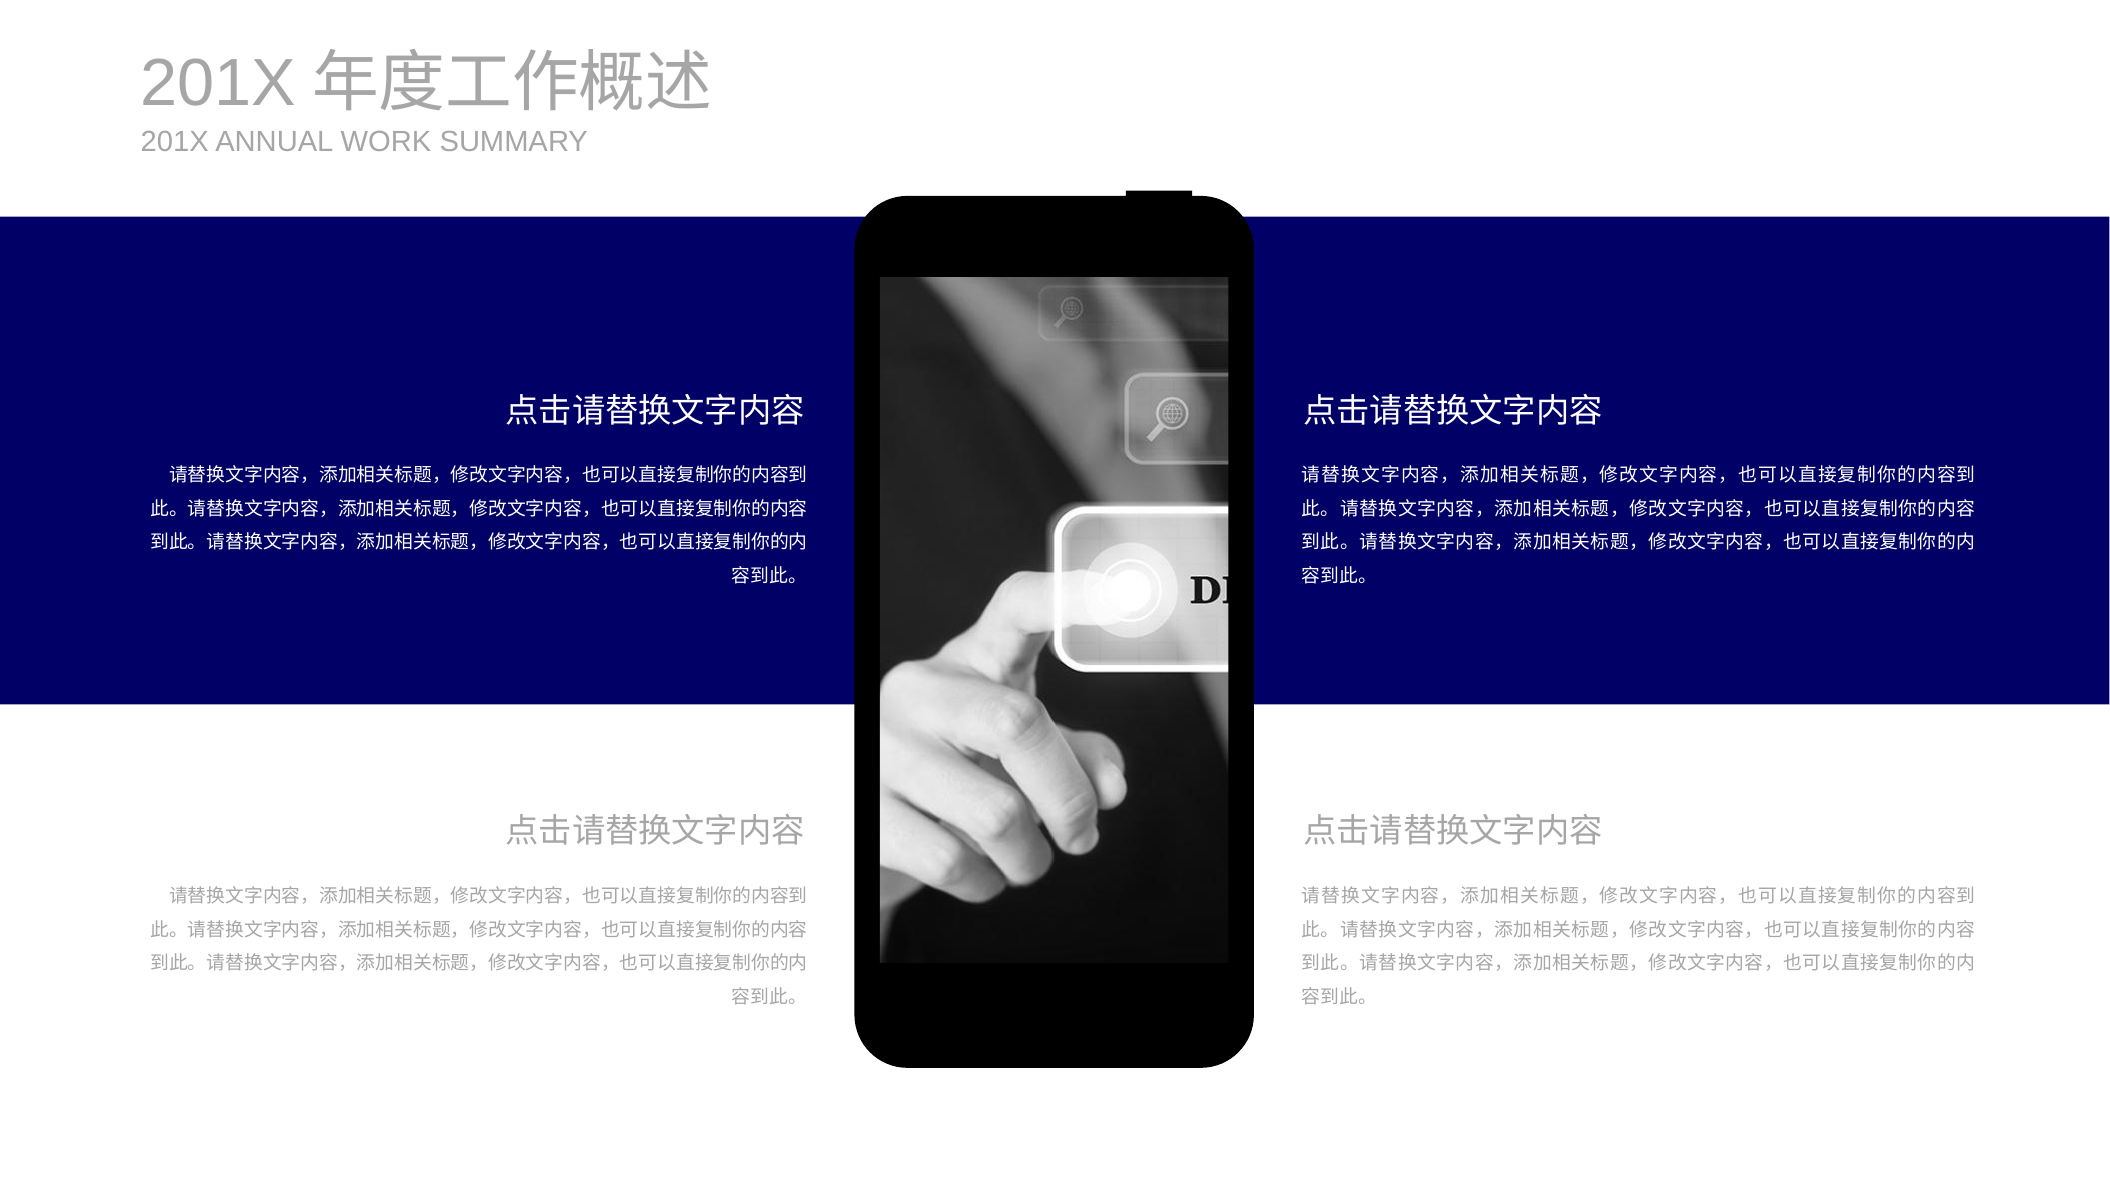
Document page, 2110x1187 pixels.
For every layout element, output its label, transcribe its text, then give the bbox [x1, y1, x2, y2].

text_box [0, 216, 854, 705]
text_box 请替换文字内容，添加相关标题，修改文字内容，也可以直接复制你的内容到此。请替换文字内容，添加相关标题，修改文字内容，也可以直接复制你的内容到此。请替换文字内容，添加相关标题，修改文字内容，也可以直接复制你的内容到此。 [133, 872, 807, 1008]
text_box 点击请替换文字内容 [505, 809, 805, 850]
text_box [1254, 216, 2110, 705]
text_box 201X ANNUAL WORK SUMMARY [140, 122, 602, 158]
text_box 201X年度工作概述 [140, 38, 789, 119]
text_box 点击请替换文字内容 [1303, 388, 1603, 429]
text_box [854, 190, 1254, 1068]
text_box 请替换文字内容，添加相关标题，修改文字内容，也可以直接复制你的内容到此。请替换文字内容，添加相关标题，修改文字内容，也可以直接复制你的内容到此。请替换文字内容，添加相关标题，修改文字内容，也可以直接复制你的内容到此。 [133, 451, 807, 587]
text_box 请替换文字内容，添加相关标题，修改文字内容，也可以直接复制你的内容到此。请替换文字内容，添加相关标题，修改文字内容，也可以直接复制你的内容到此。请替换文字内容，添加相关标题，修改文字内容，也可以直接复制你的内容到此。 [1301, 872, 1975, 1008]
text_box 请替换文字内容，添加相关标题，修改文字内容，也可以直接复制你的内容到此。请替换文字内容，添加相关标题，修改文字内容，也可以直接复制你的内容到此。请替换文字内容，添加相关标题，修改文字内容，也可以直接复制你的内容到此。 [1301, 451, 1975, 587]
text_box 点击请替换文字内容 [1303, 809, 1603, 850]
text_box 点击请替换文字内容 [505, 388, 805, 429]
